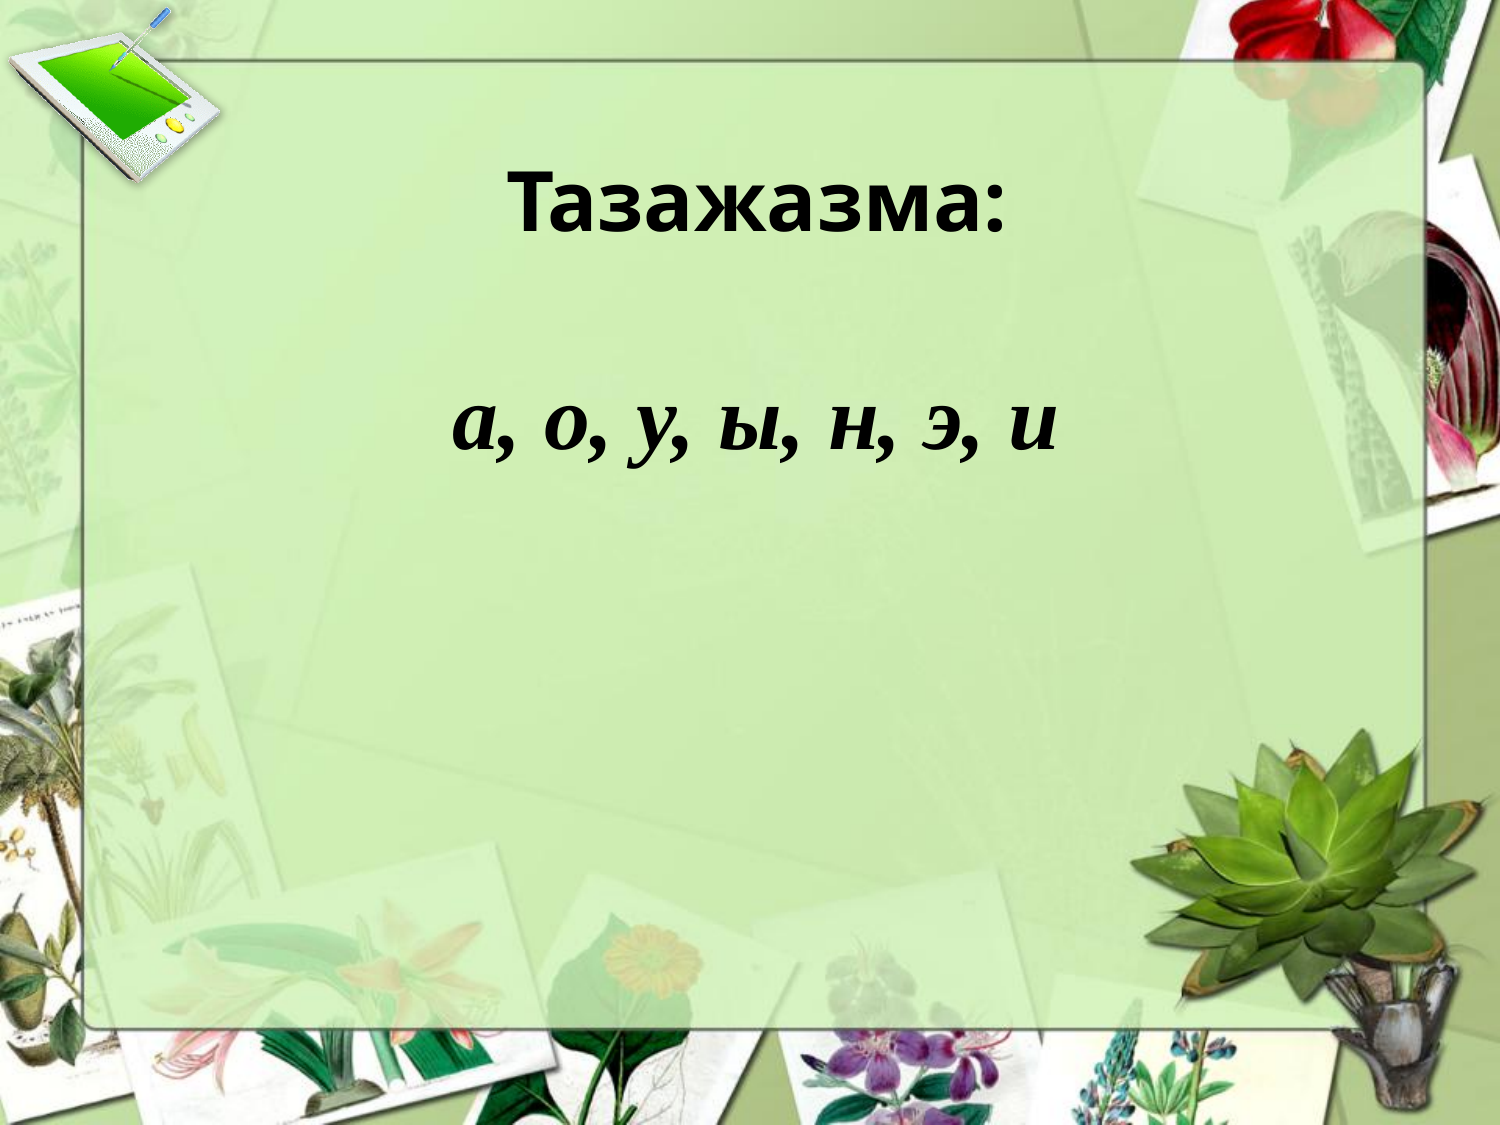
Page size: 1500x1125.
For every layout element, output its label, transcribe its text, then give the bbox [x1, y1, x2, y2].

text_box Тазажазма: а, о, у, ы, н, э, и [152, 140, 1362, 476]
picture [0, 0, 1500, 1125]
